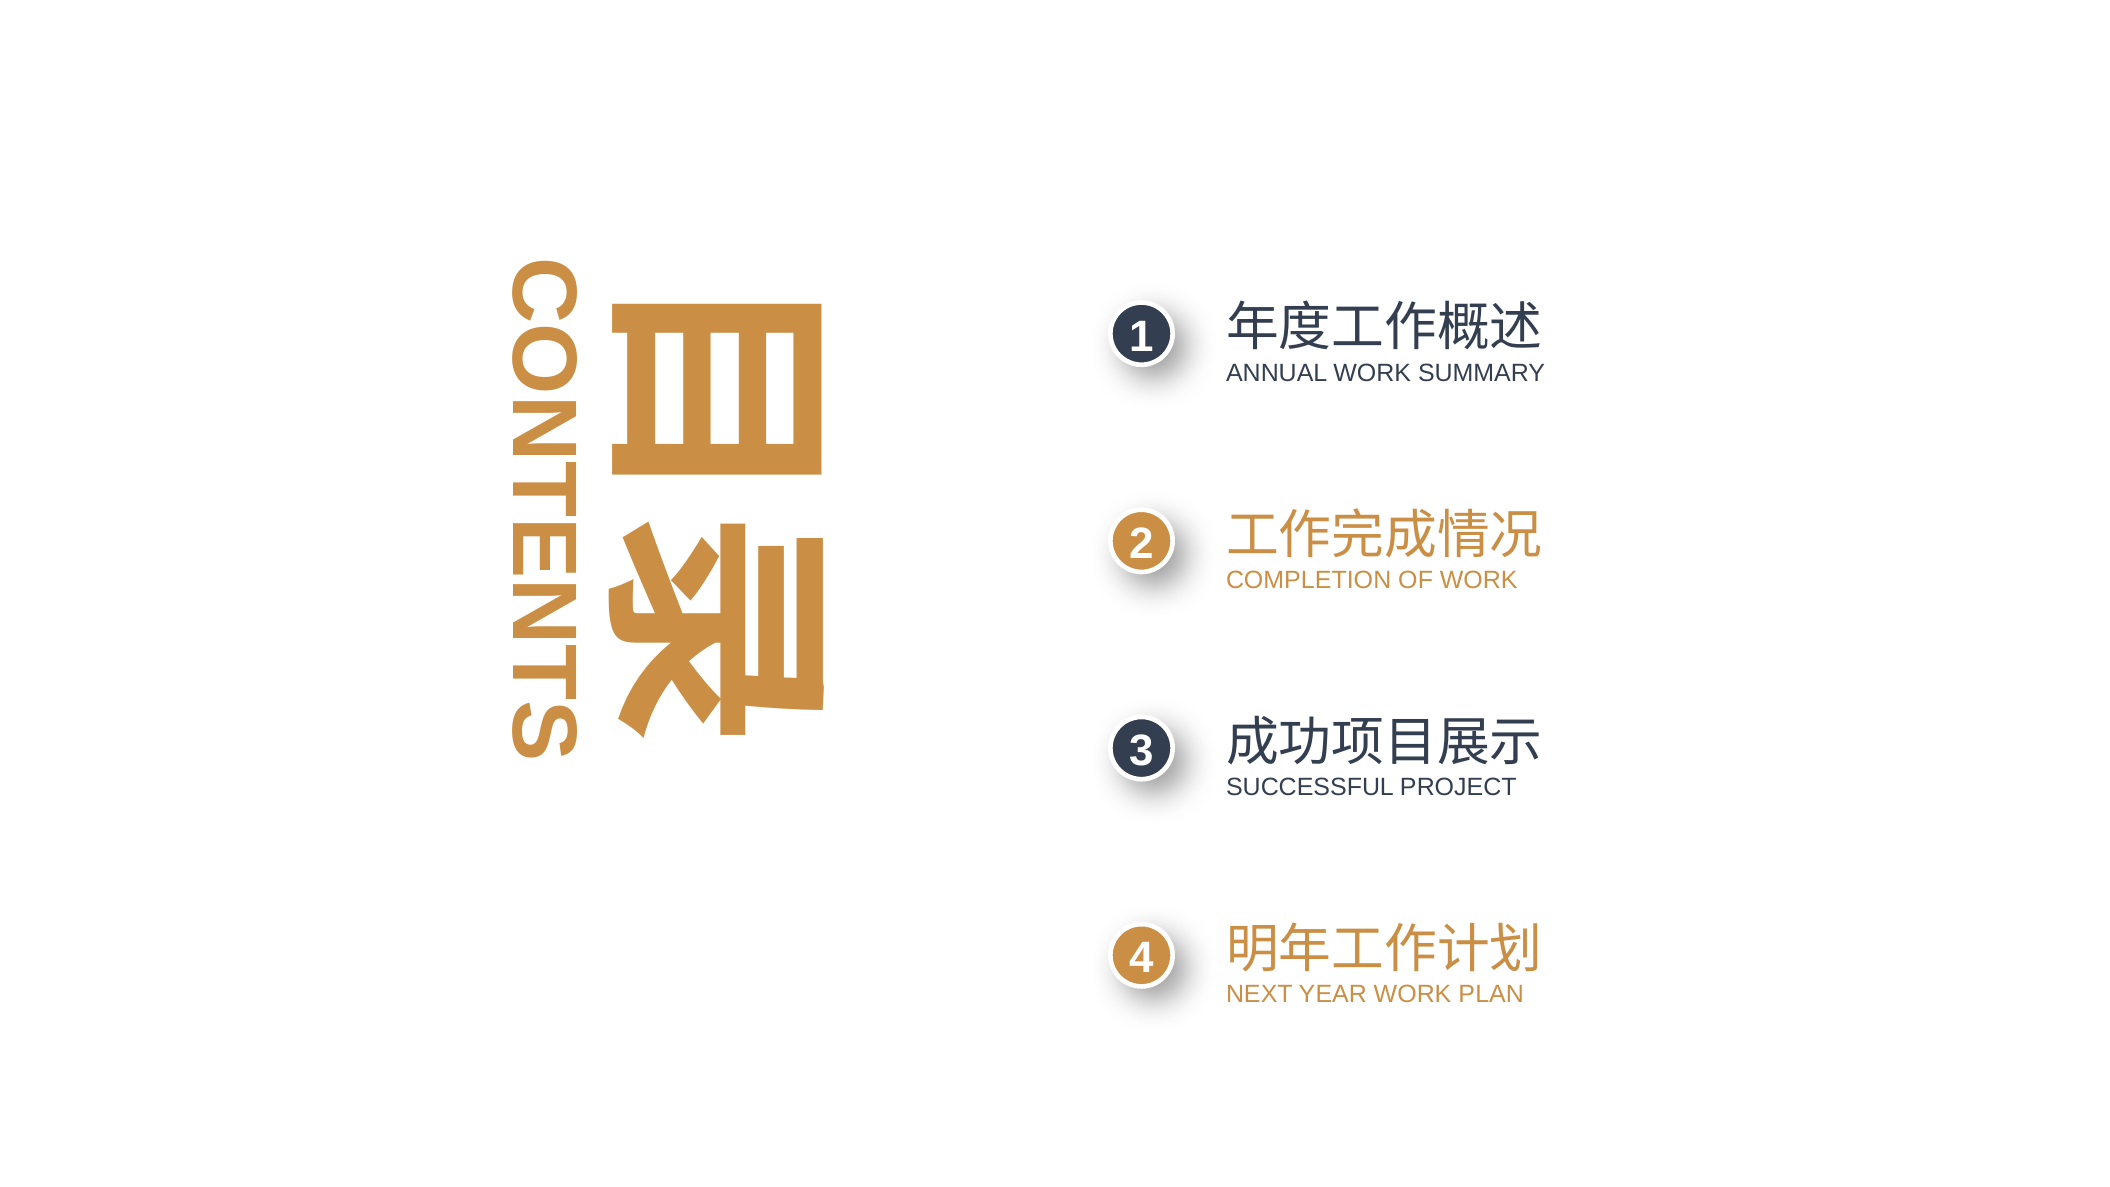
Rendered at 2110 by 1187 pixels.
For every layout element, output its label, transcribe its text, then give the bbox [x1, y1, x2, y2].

text_box 1 [1109, 301, 1174, 366]
text_box 2 [1109, 508, 1174, 574]
text_box CONTENTS [495, 239, 606, 781]
text_box 3 [1109, 715, 1174, 781]
text_box 4 [1109, 923, 1174, 988]
text_box 目录 [582, 198, 873, 821]
